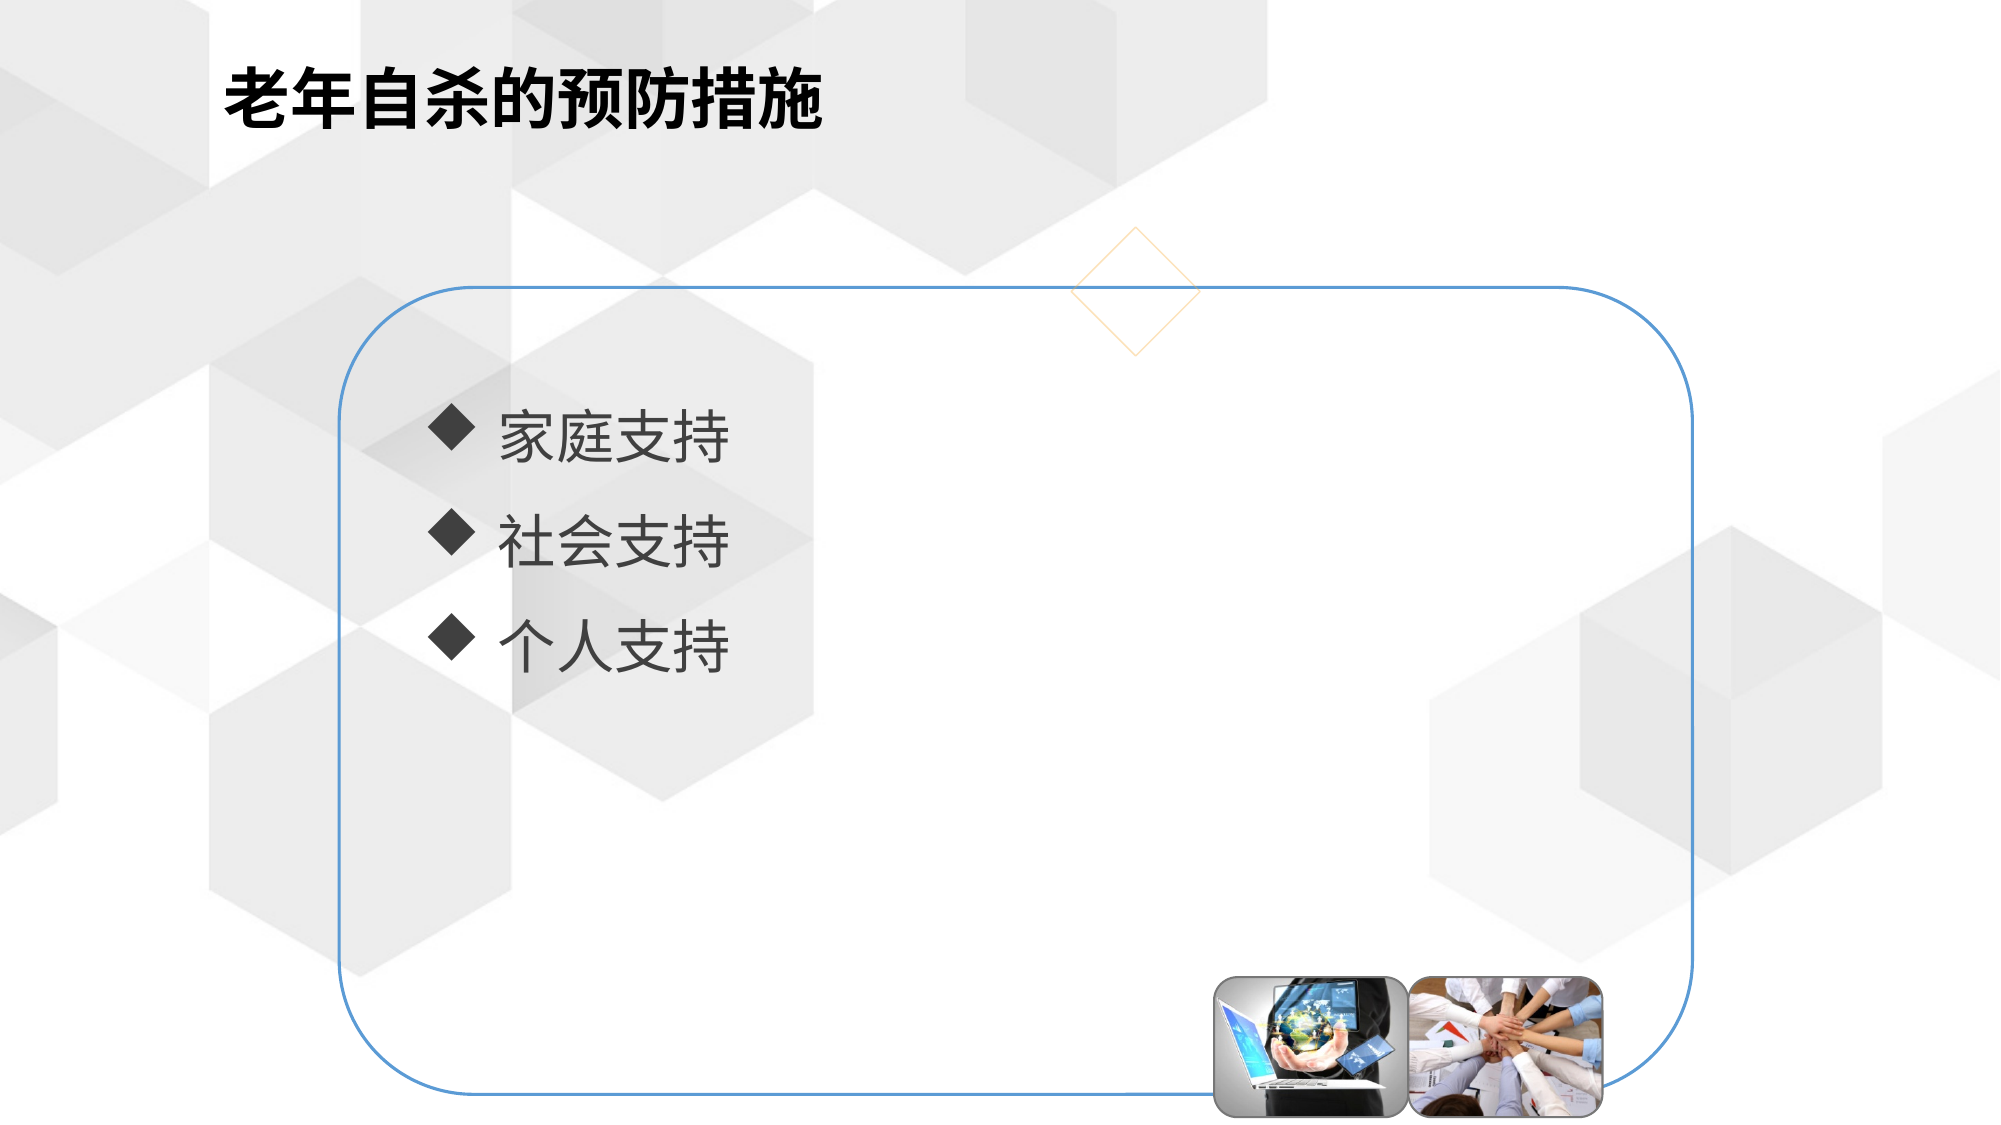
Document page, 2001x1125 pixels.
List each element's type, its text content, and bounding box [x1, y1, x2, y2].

text_box [1214, 977, 1408, 1118]
picture [0, 0, 2000, 1125]
text_box [1071, 227, 1201, 356]
text_box [339, 287, 1693, 1095]
text_box [1408, 977, 1603, 1118]
text_box 老年自杀的预防措施 [85, 58, 964, 136]
text_box 家庭支持 社会支持 个人支持 [408, 357, 1603, 688]
